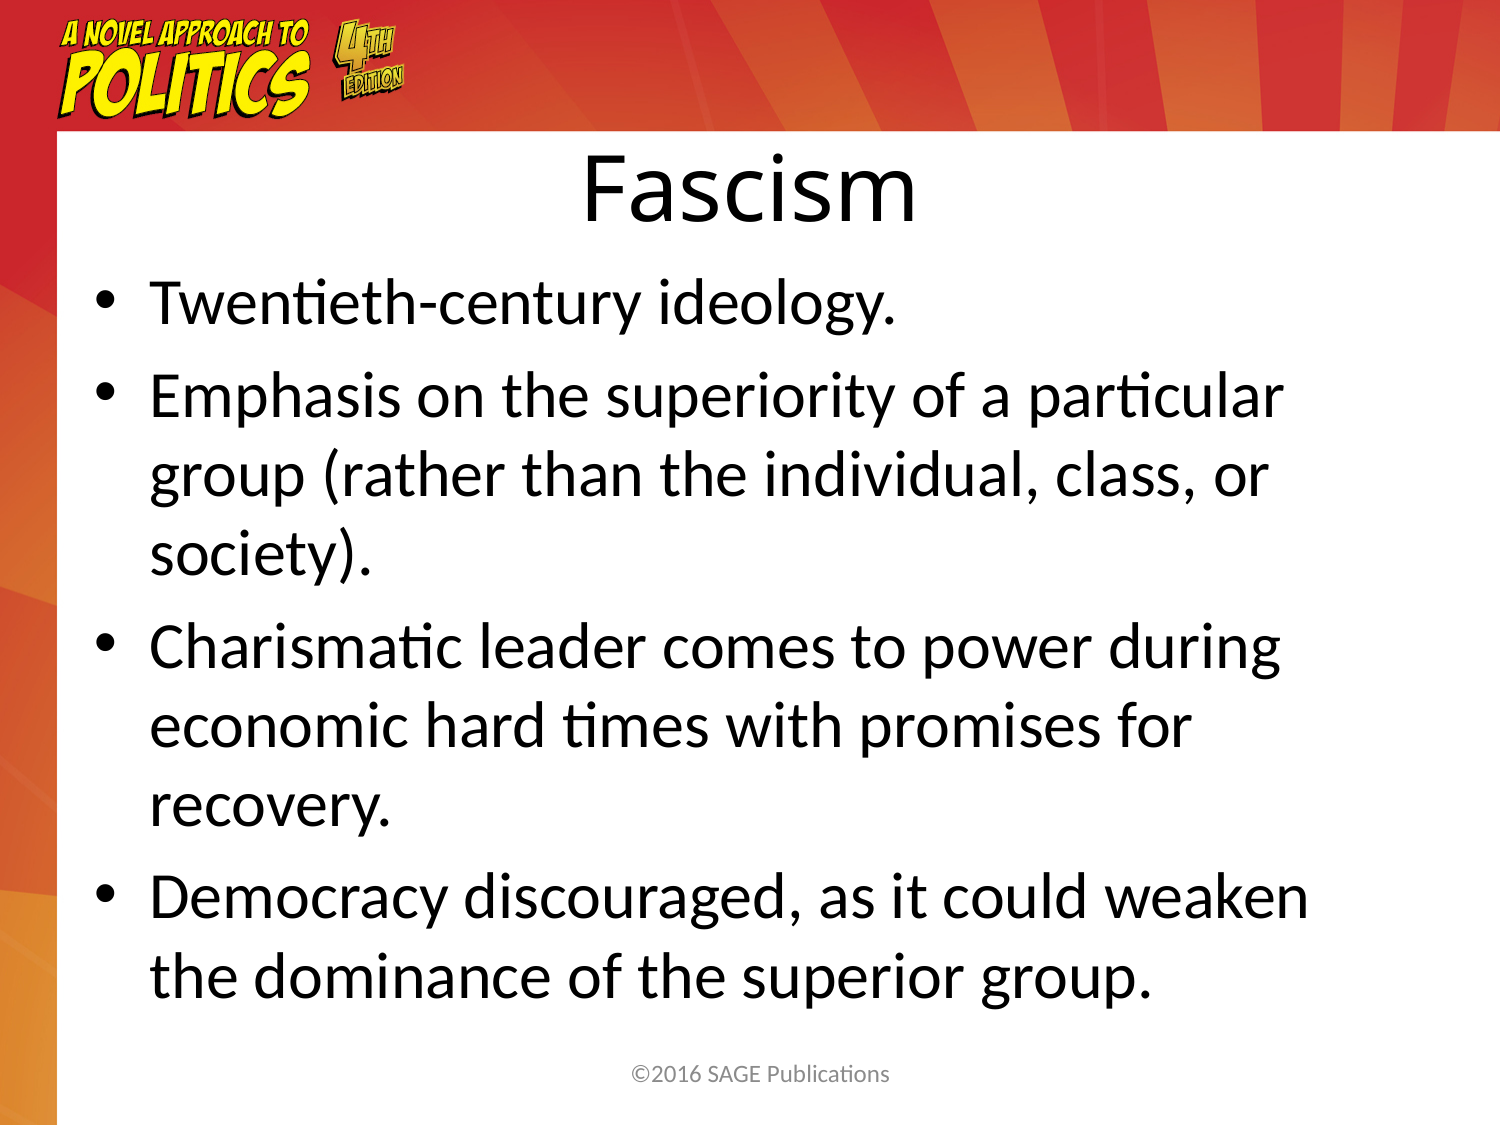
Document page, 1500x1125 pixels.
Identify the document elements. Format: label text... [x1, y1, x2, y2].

title Fascism [75, 97, 1425, 272]
picture [0, 0, 1500, 1125]
list Twentieth-century ideology. Emphasis on the superiority of a particular group (rather than the individual, class, or society). Charismatic leader comes to power during economic hard times with promises for recovery. Democracy discouraged, as it could weaken the dominance of the superior group. [78, 251, 1429, 1027]
